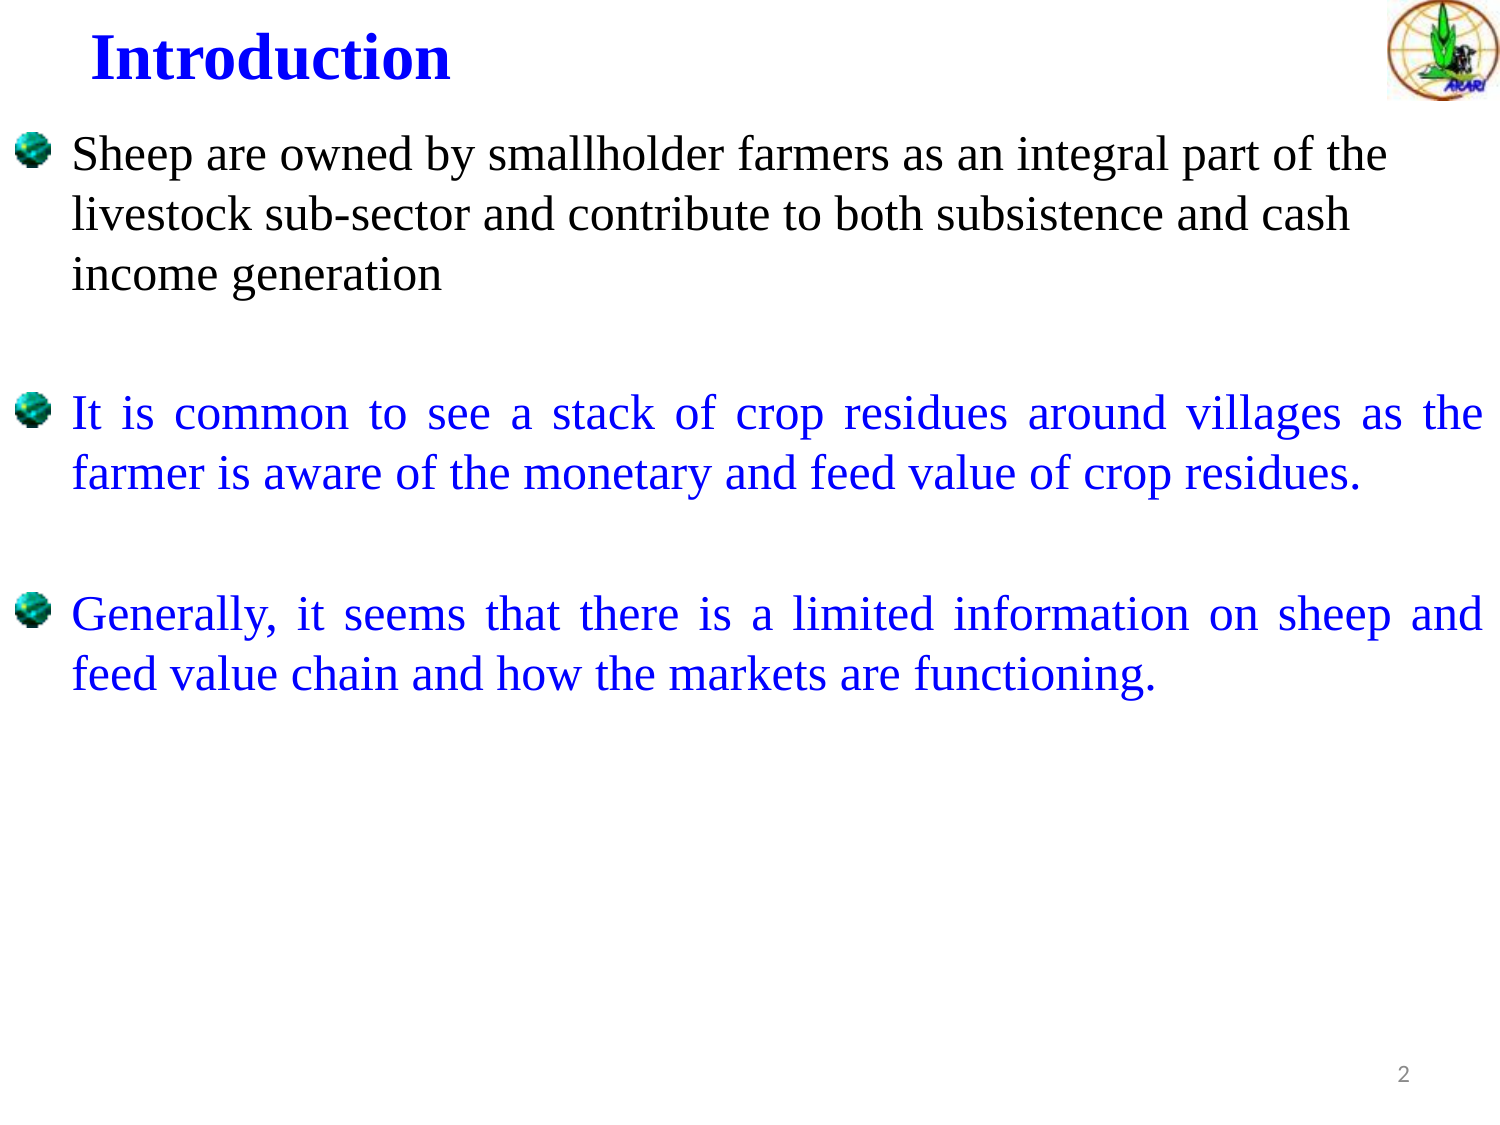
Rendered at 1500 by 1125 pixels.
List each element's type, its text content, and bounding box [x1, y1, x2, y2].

slide_number 2 [1074, 1042, 1425, 1103]
title Introduction [75, 0, 1385, 105]
picture [15, 592, 51, 628]
picture [15, 132, 51, 168]
list Sheep are owned by smallholder farmers as an integral part of the livestock sub-sector and contribute to both subsistence and cash income generation It is common to see a stack of crop residues around villages as the farmer is aware of the monetary and feed value of crop residues. Generally, it seems that there is a limited information on sheep and feed value chain and how the markets are functioning. [0, 112, 1500, 1125]
picture [15, 392, 51, 428]
picture [1387, 0, 1500, 102]
